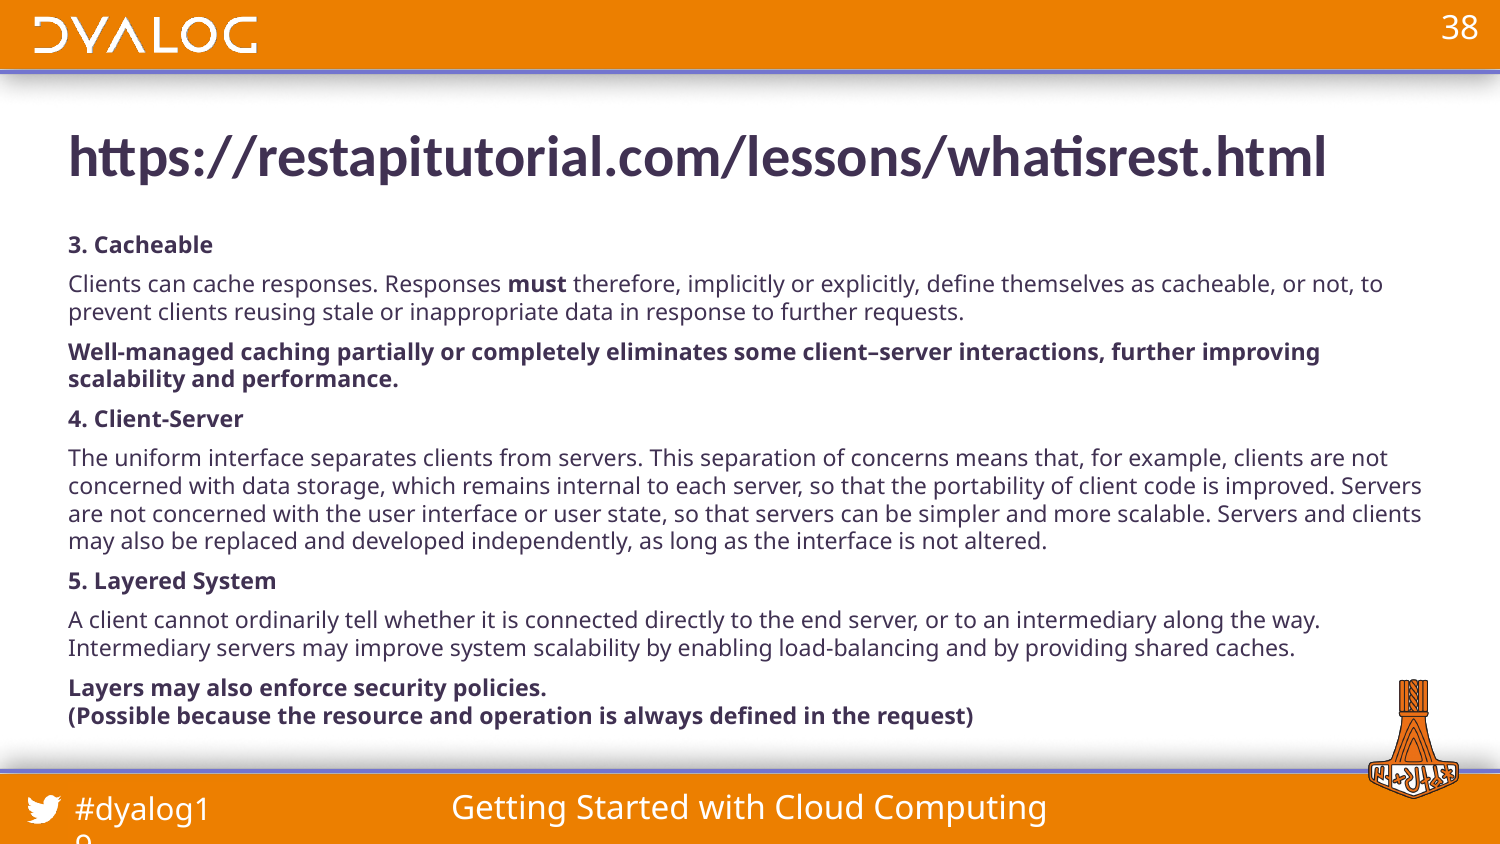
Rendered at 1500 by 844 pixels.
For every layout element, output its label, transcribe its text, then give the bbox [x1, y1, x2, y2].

title https://restapitutorial.com/lessons/whatisrest.html [53, 104, 1444, 202]
list 3. Cacheable Clients can cache responses. Responses must therefore, implicitly or explicitly, define themselves as cacheable, or not, to prevent clients reusing stale or inappropriate data in response to further requests. Well-managed caching partially or completely eliminates some client–server interactions, further improving scalability and performance. 4. Client-Server The uniform interface separates clients from servers. This separation of concerns means that, for example, clients are not concerned with data storage, which remains internal to each server, so that the portability of client code is improved. Servers are not concerned with the user interface or user state, so that servers can be simpler and more scalable. Servers and clients may also be replaced and developed independently, as long as the interface is not altered. 5. Layered System A client cannot ordinarily tell whether it is connected directly to the end server, or to an intermediary along the way. Intermediary servers may improve system scalability by enabling load-balancing and by providing shared caches. Layers may also enforce security policies. (Possible because the resource and operation is always defined in the request) [53, 222, 1444, 740]
picture [0, 679, 1500, 844]
picture [0, 0, 1500, 108]
